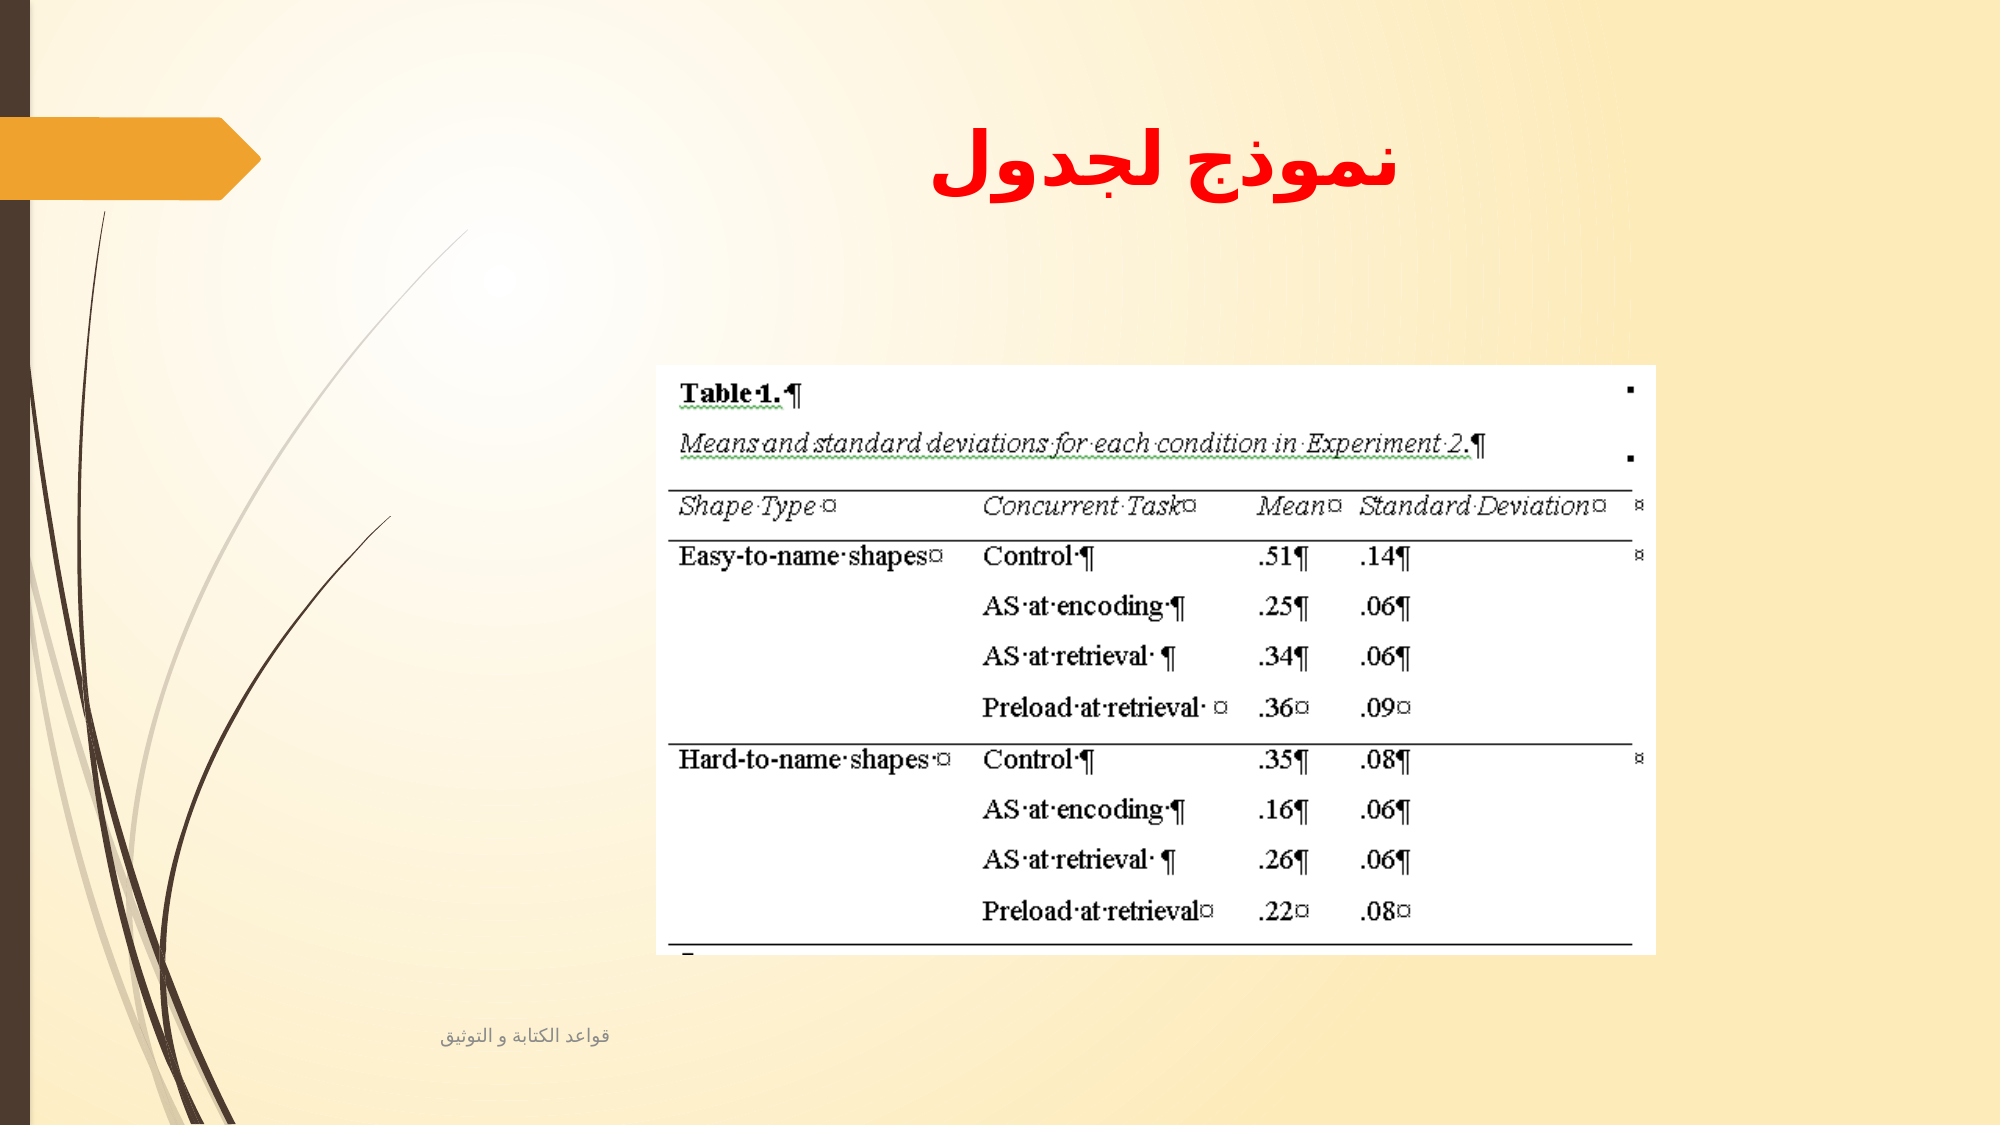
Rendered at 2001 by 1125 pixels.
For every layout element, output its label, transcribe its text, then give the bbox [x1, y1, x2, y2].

title نموذج لجدول [425, 102, 1888, 313]
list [656, 365, 1656, 955]
footer قواعد الكتابة و التوثيق [424, 1006, 1675, 1067]
